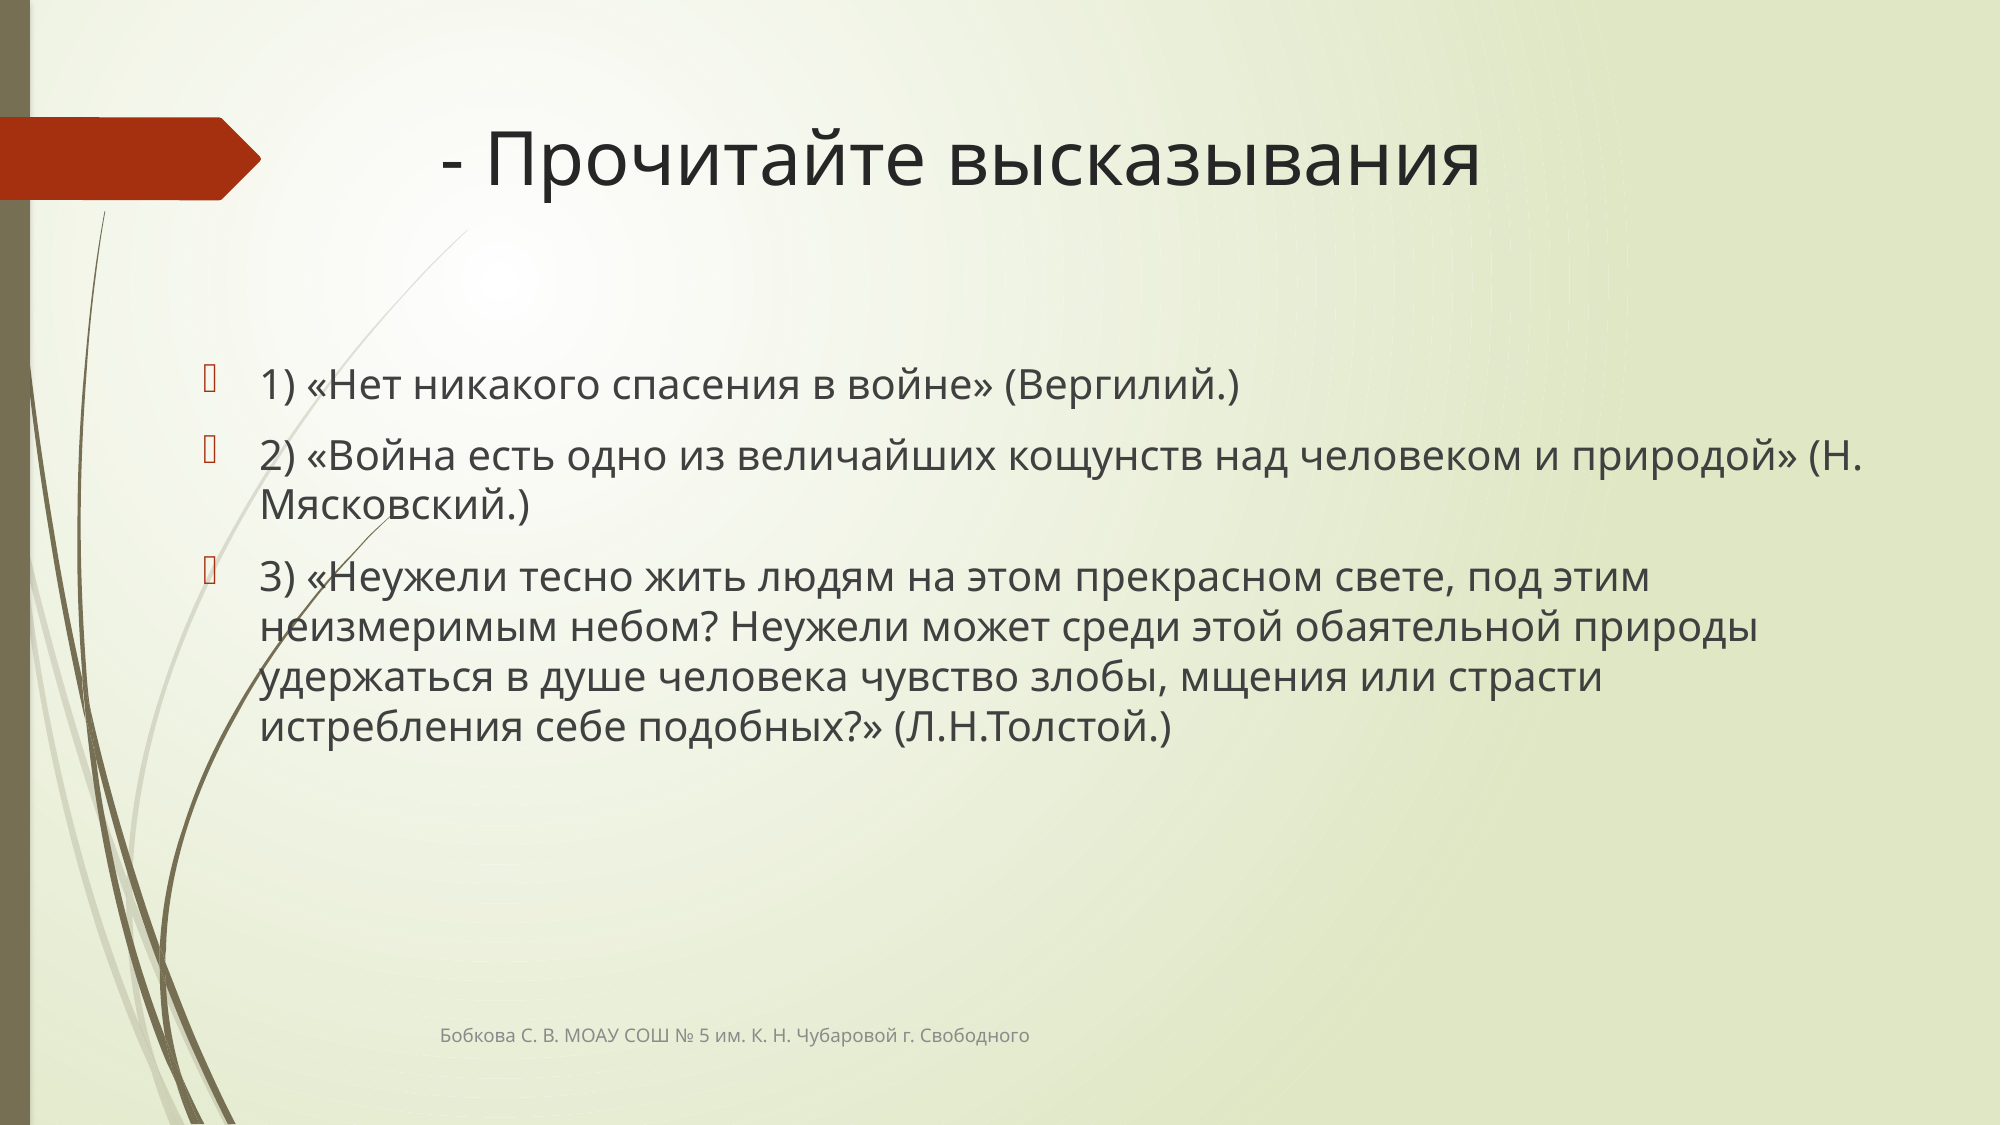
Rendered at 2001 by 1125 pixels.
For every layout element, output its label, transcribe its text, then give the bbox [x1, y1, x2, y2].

list 1) «Нет никакого спасения в войне» (Вергилий.) 2) «Война есть одно из величайших кощунств над человеком и природой» (Н. Мясковский.) 3) «Неужели тесно жить людям на этом прекрасном свете, под этим неизмеримым небом? Неужели может среди этой обаятельной природы удержаться в душе человека чувство злобы, мщения или страсти истребления себе подобных?» (Л.Н.Толстой.) [187, 350, 1888, 970]
title - Прочитайте высказывания [425, 102, 1888, 313]
footer Бобкова С. В. МОАУ СОШ № 5 им. К. Н. Чубаровой г. Свободного [424, 1006, 1675, 1067]
